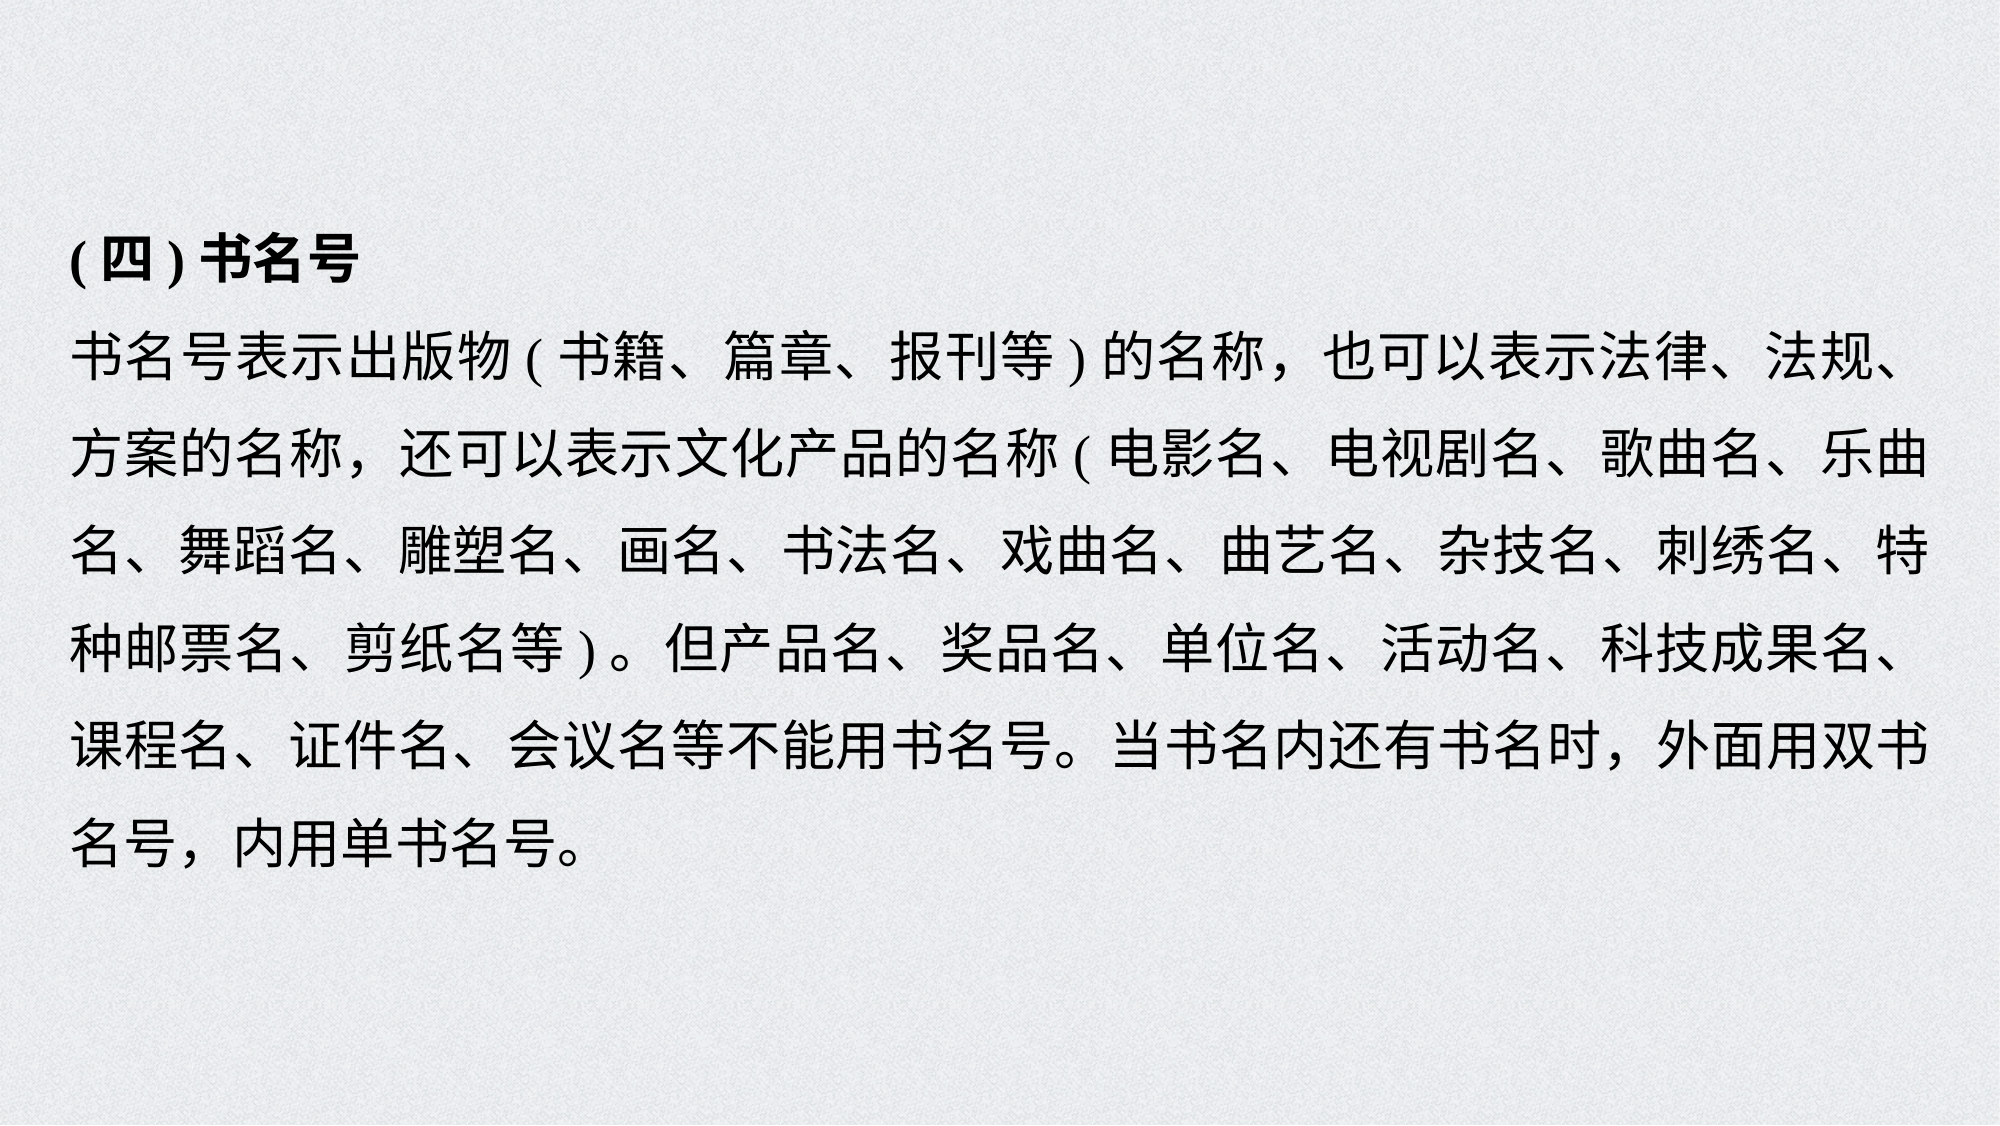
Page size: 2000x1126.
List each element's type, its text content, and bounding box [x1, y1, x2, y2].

picture [0, 0, 2000, 1125]
text_box (四)书名号 书名号表示出版物(书籍、篇章、报刊等)的名称，也可以表示法律、法规、方案的名称，还可以表示文化产品的名称(电影名、电视剧名、歌曲名、乐曲名、舞蹈名、雕塑名、画名、书法名、戏曲名、曲艺名、杂技名、刺绣名、特种邮票名、剪纸名等)。但产品名、奖品名、单位名、活动名、科技成果名、课程名、证件名、会议名等不能用书名号。当书名内还有书名时，外面用双书名号，内用单书名号。 [54, 184, 1945, 882]
